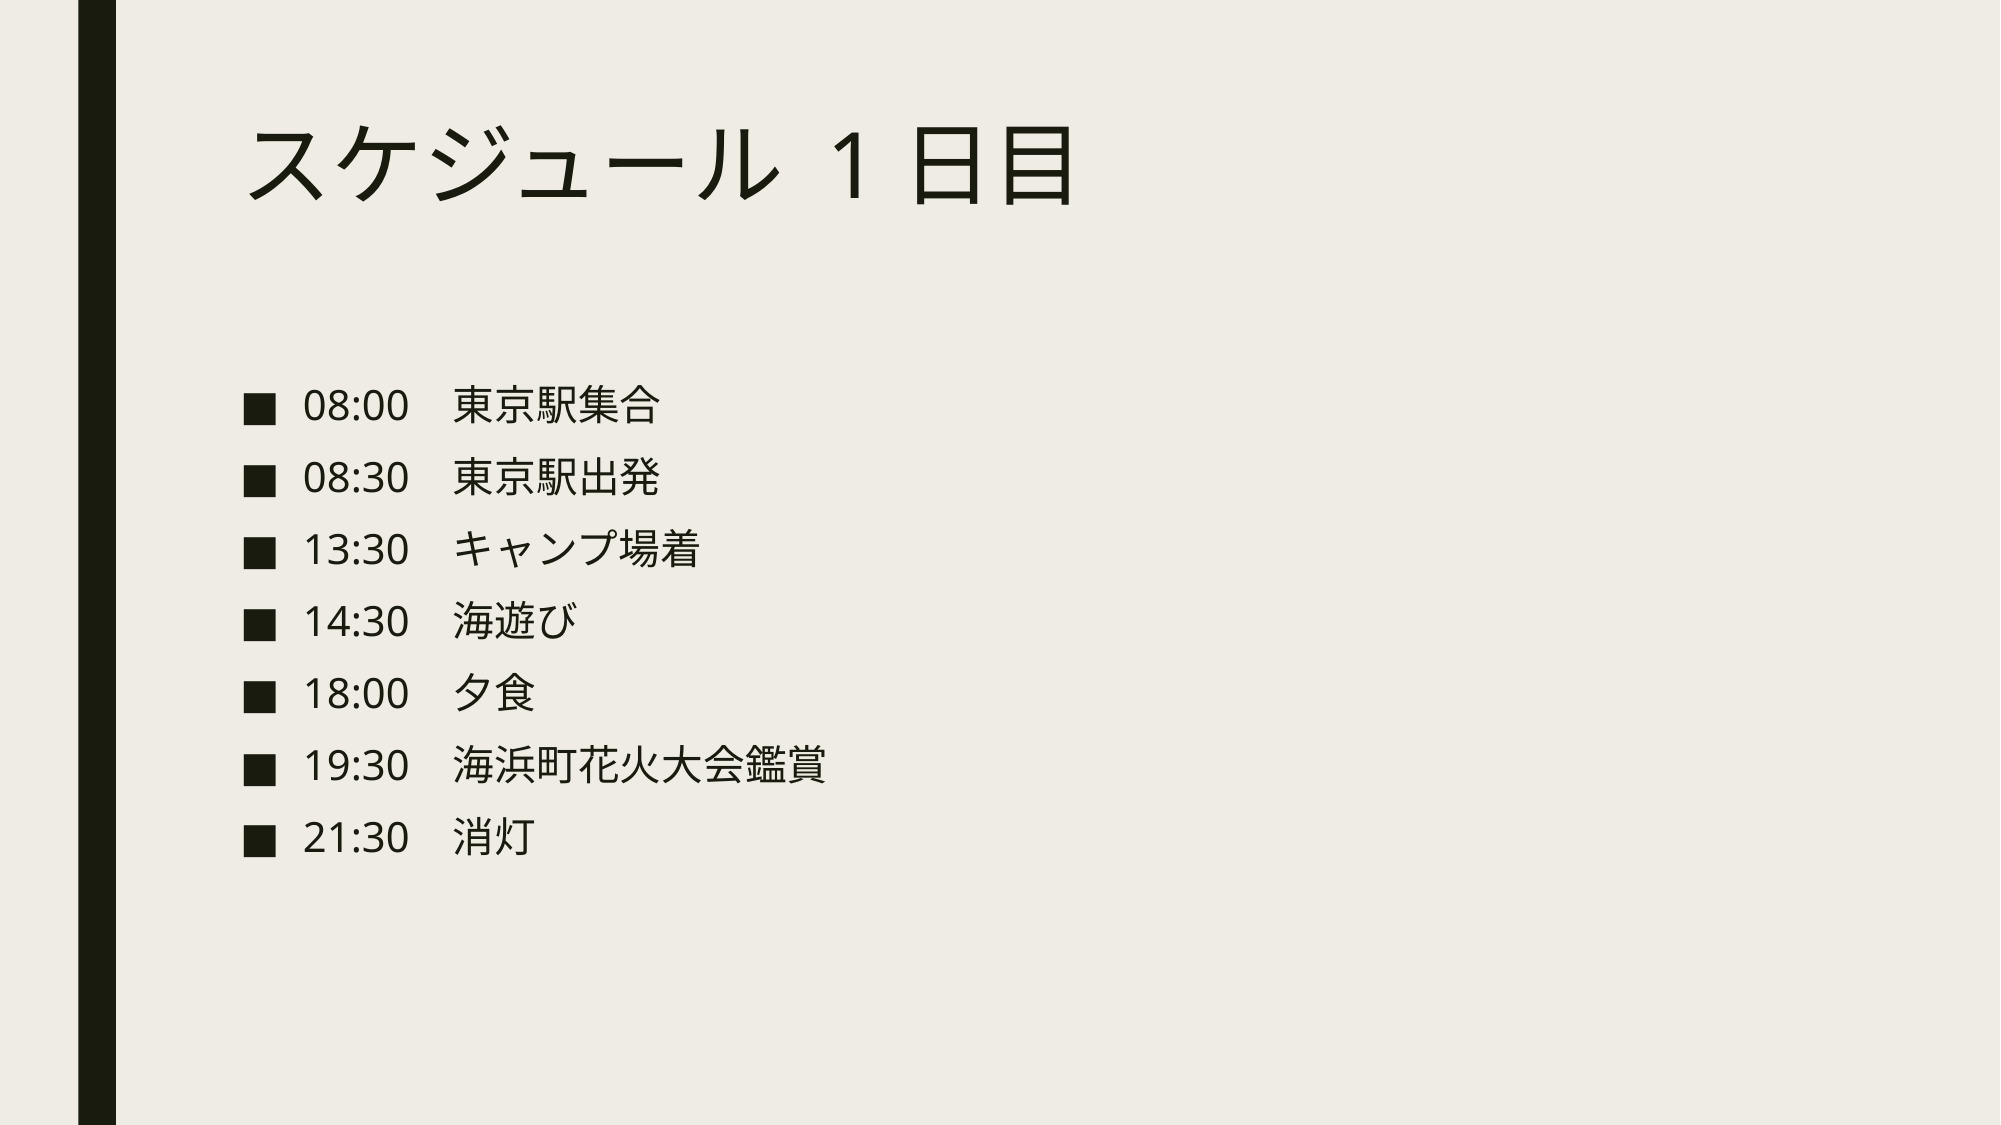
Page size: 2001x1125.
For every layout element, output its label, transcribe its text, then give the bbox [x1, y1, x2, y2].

list 08:00 東京駅集合 08:30 東京駅出発 13:30 キャンプ場着 14:30 海遊び 18:00 夕食 19:30 海浜町花火大会鑑賞 21:30 消灯 [225, 375, 1800, 963]
title スケジュール 1日目 [225, 112, 1800, 357]
